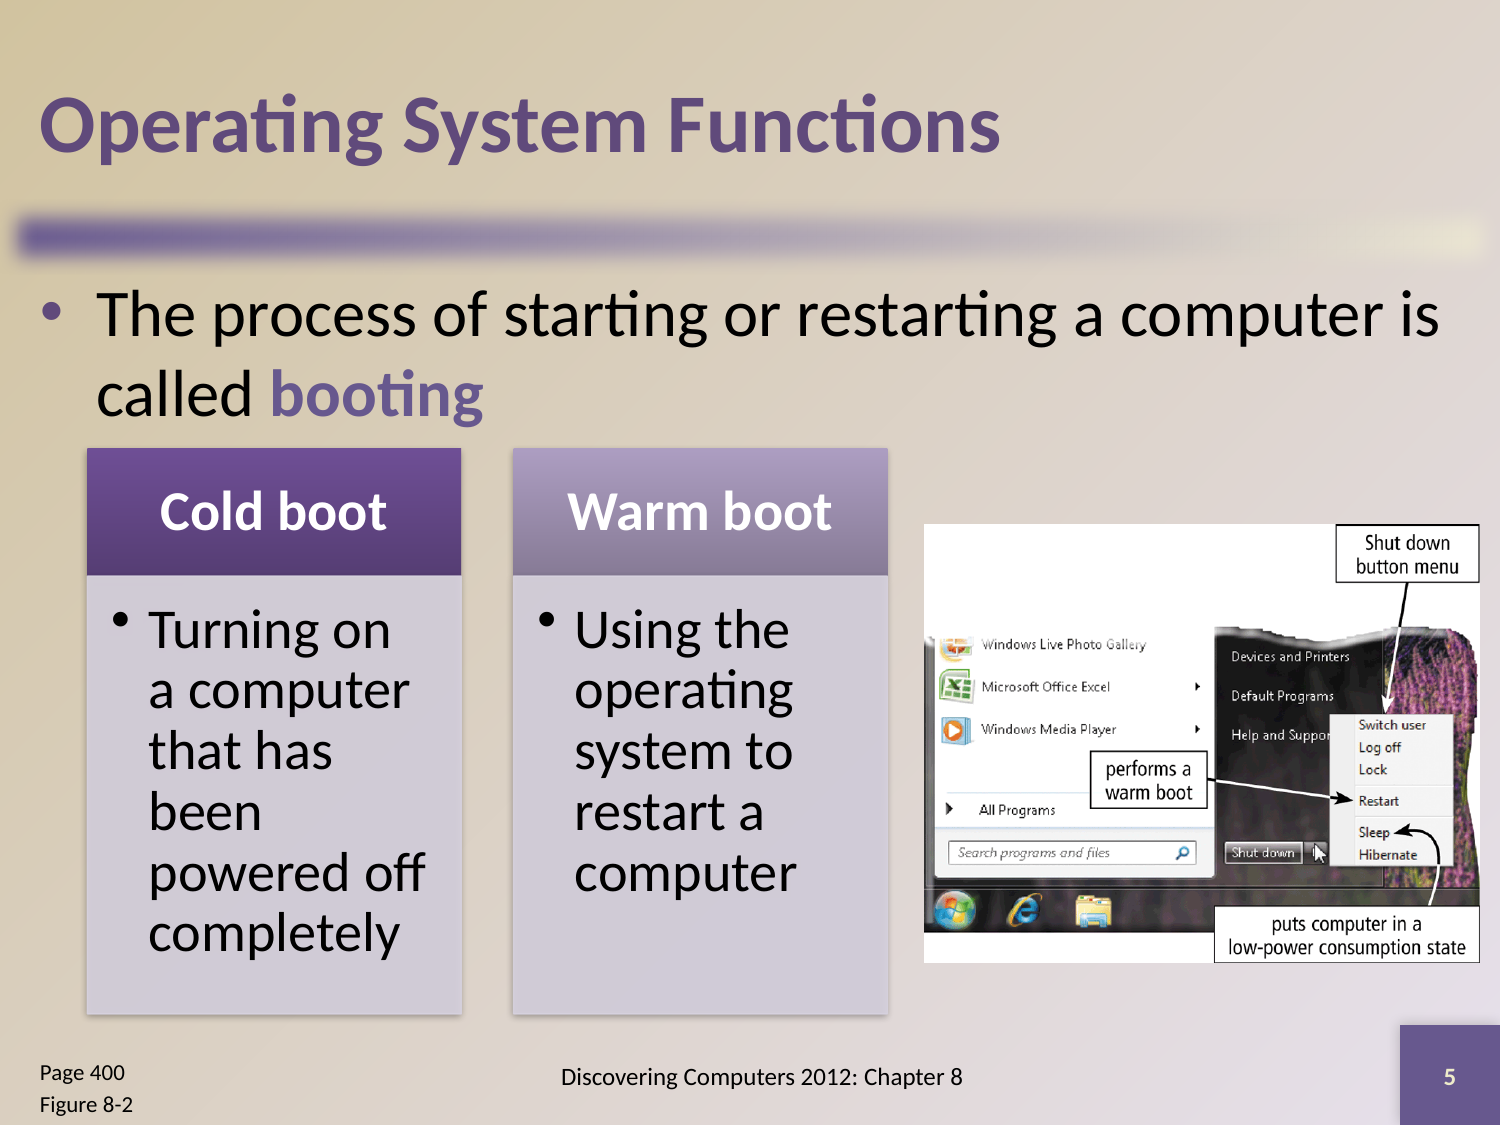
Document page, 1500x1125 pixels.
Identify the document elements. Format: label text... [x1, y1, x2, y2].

footer Discovering Computers 2012: Chapter 8 [450, 1037, 1075, 1113]
slide_number 5 [1400, 1025, 1500, 1125]
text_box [87, 437, 888, 1026]
list Page 400 Figure 8-2 [24, 1050, 300, 1125]
title Operating System Functions [24, 24, 1475, 213]
list The process of starting or restarting a computer is called booting [24, 262, 1475, 1025]
picture [924, 524, 1481, 963]
